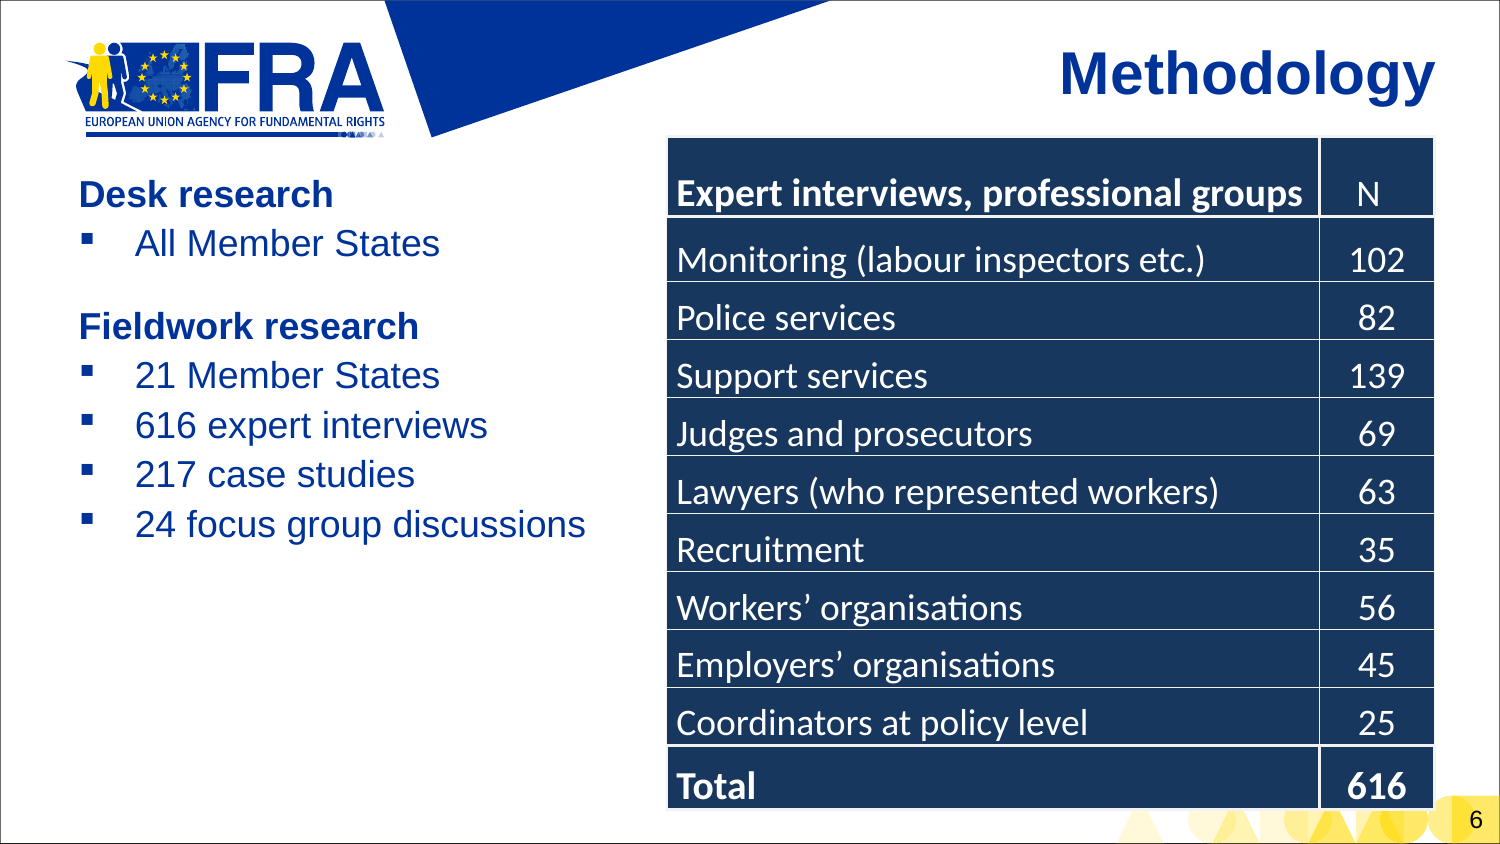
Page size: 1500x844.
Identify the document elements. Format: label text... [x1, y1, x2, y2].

table_cell Monitoring (labour inspectors etc.) [667, 218, 1319, 281]
table_cell 35 [1320, 514, 1434, 571]
table_header Expert interviews, professional groups [668, 138, 1318, 215]
table_cell Support services [667, 340, 1319, 397]
table_cell 616 [1321, 747, 1433, 808]
table_cell 25 [1320, 688, 1434, 744]
table_cell 63 [1320, 456, 1434, 513]
table_cell 45 [1320, 630, 1434, 687]
table_cell 82 [1320, 282, 1434, 339]
table_cell Coordinators at policy level [667, 688, 1319, 744]
text_box Desk research All Member States Fieldwork research 21 Member States 616 expert interviews 217 case studies 24 focus group discussions [63, 165, 667, 816]
table_cell Police services [667, 282, 1319, 339]
table_header N [1321, 138, 1433, 215]
table_cell Total [668, 747, 1318, 808]
table_cell 139 [1320, 340, 1434, 397]
table_cell Lawyers (who represented workers) [667, 456, 1319, 513]
table_cell 56 [1320, 572, 1434, 629]
table_cell Workers’ organisations [667, 572, 1319, 629]
table_cell Employers’ organisations [667, 630, 1319, 687]
text_box Methodology [1045, 26, 1483, 114]
table_cell 69 [1320, 398, 1434, 455]
table_cell 102 [1320, 218, 1434, 281]
table_cell Judges and prosecutors [667, 398, 1319, 455]
table_cell Recruitment [667, 514, 1319, 571]
